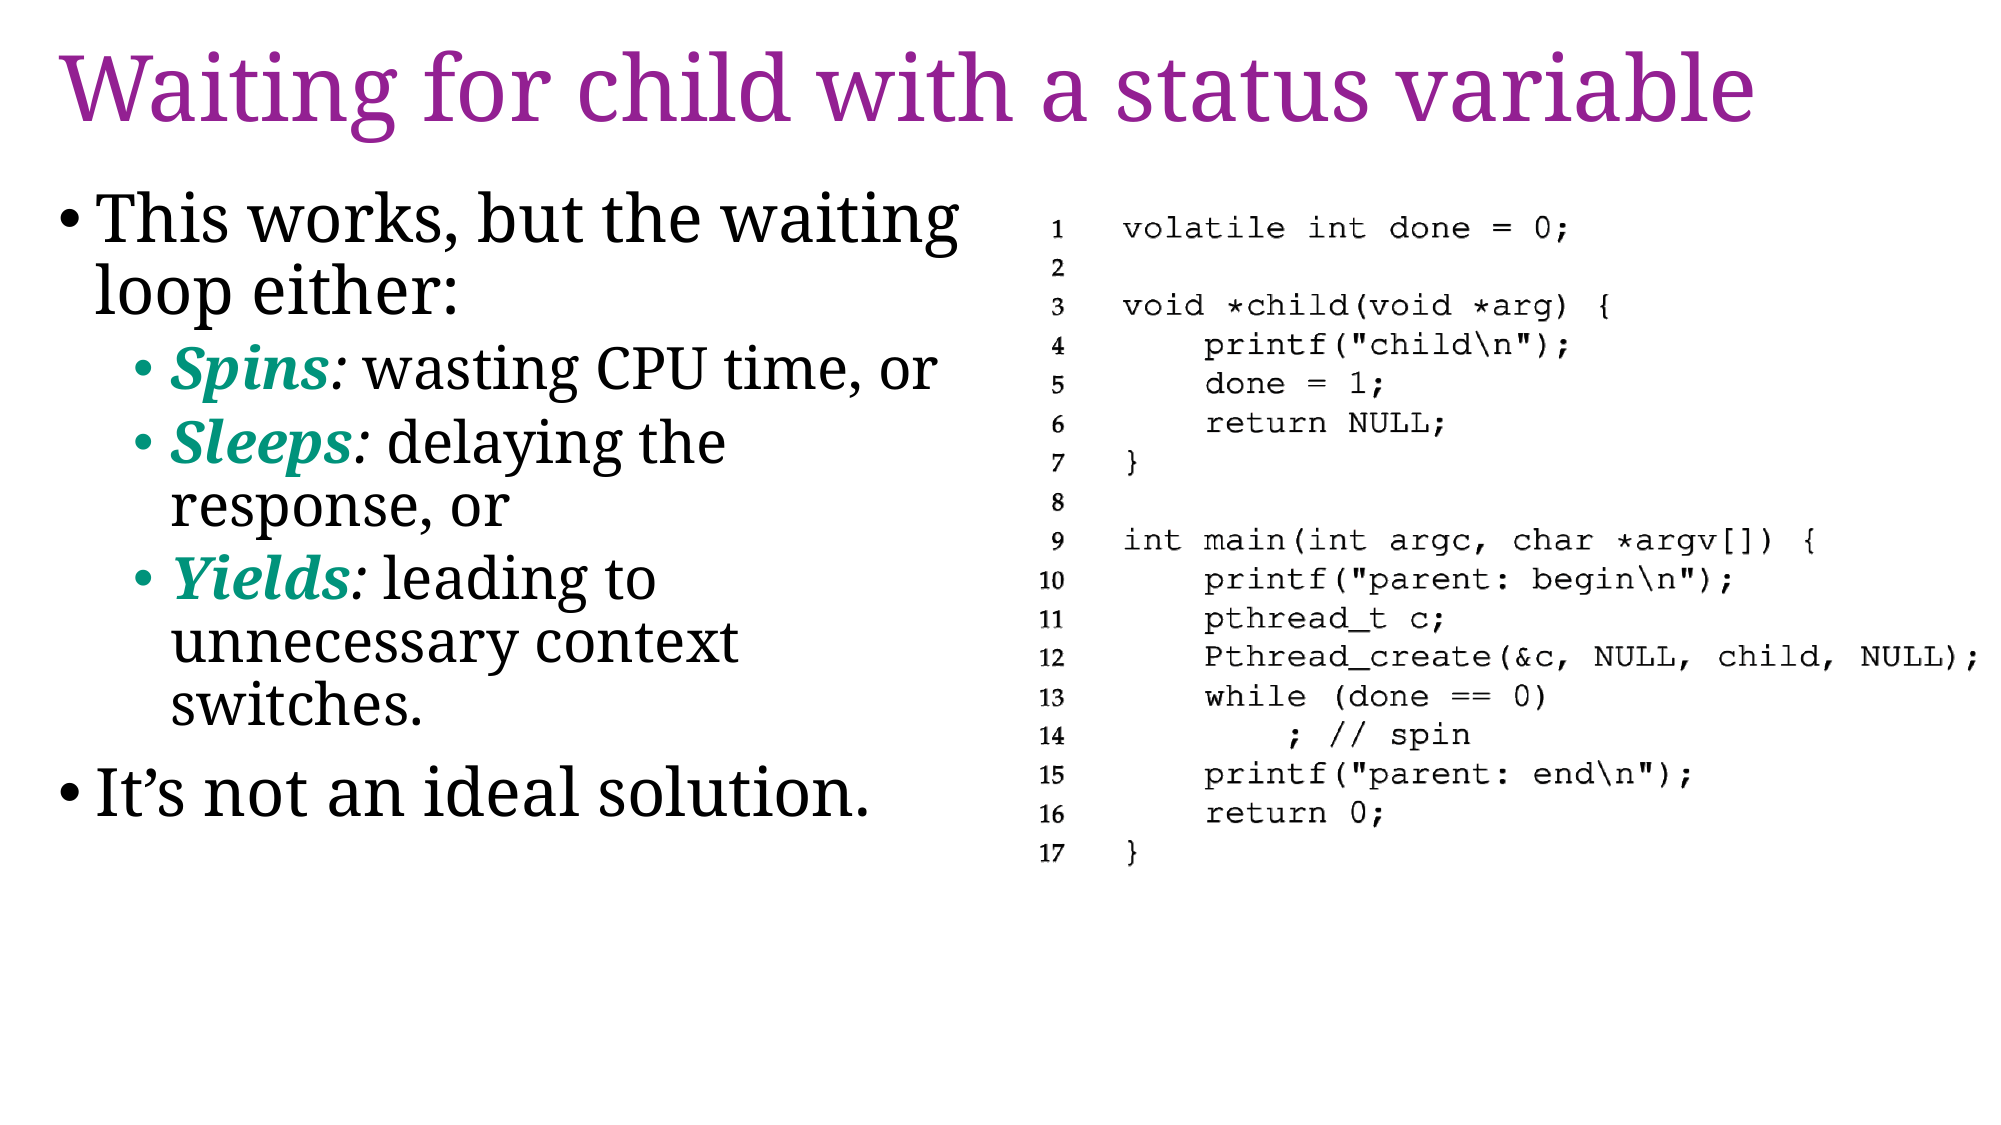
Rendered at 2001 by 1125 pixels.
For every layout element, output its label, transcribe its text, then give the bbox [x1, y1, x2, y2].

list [1029, 208, 2000, 875]
title Waiting for child with a status variable [43, 25, 1953, 158]
list This works, but the waiting loop either: Spins: wasting CPU time, or Sleeps: delaying the response, or Yields: leading to unnecessary context switches. It’s not an ideal solution. [43, 177, 988, 1101]
